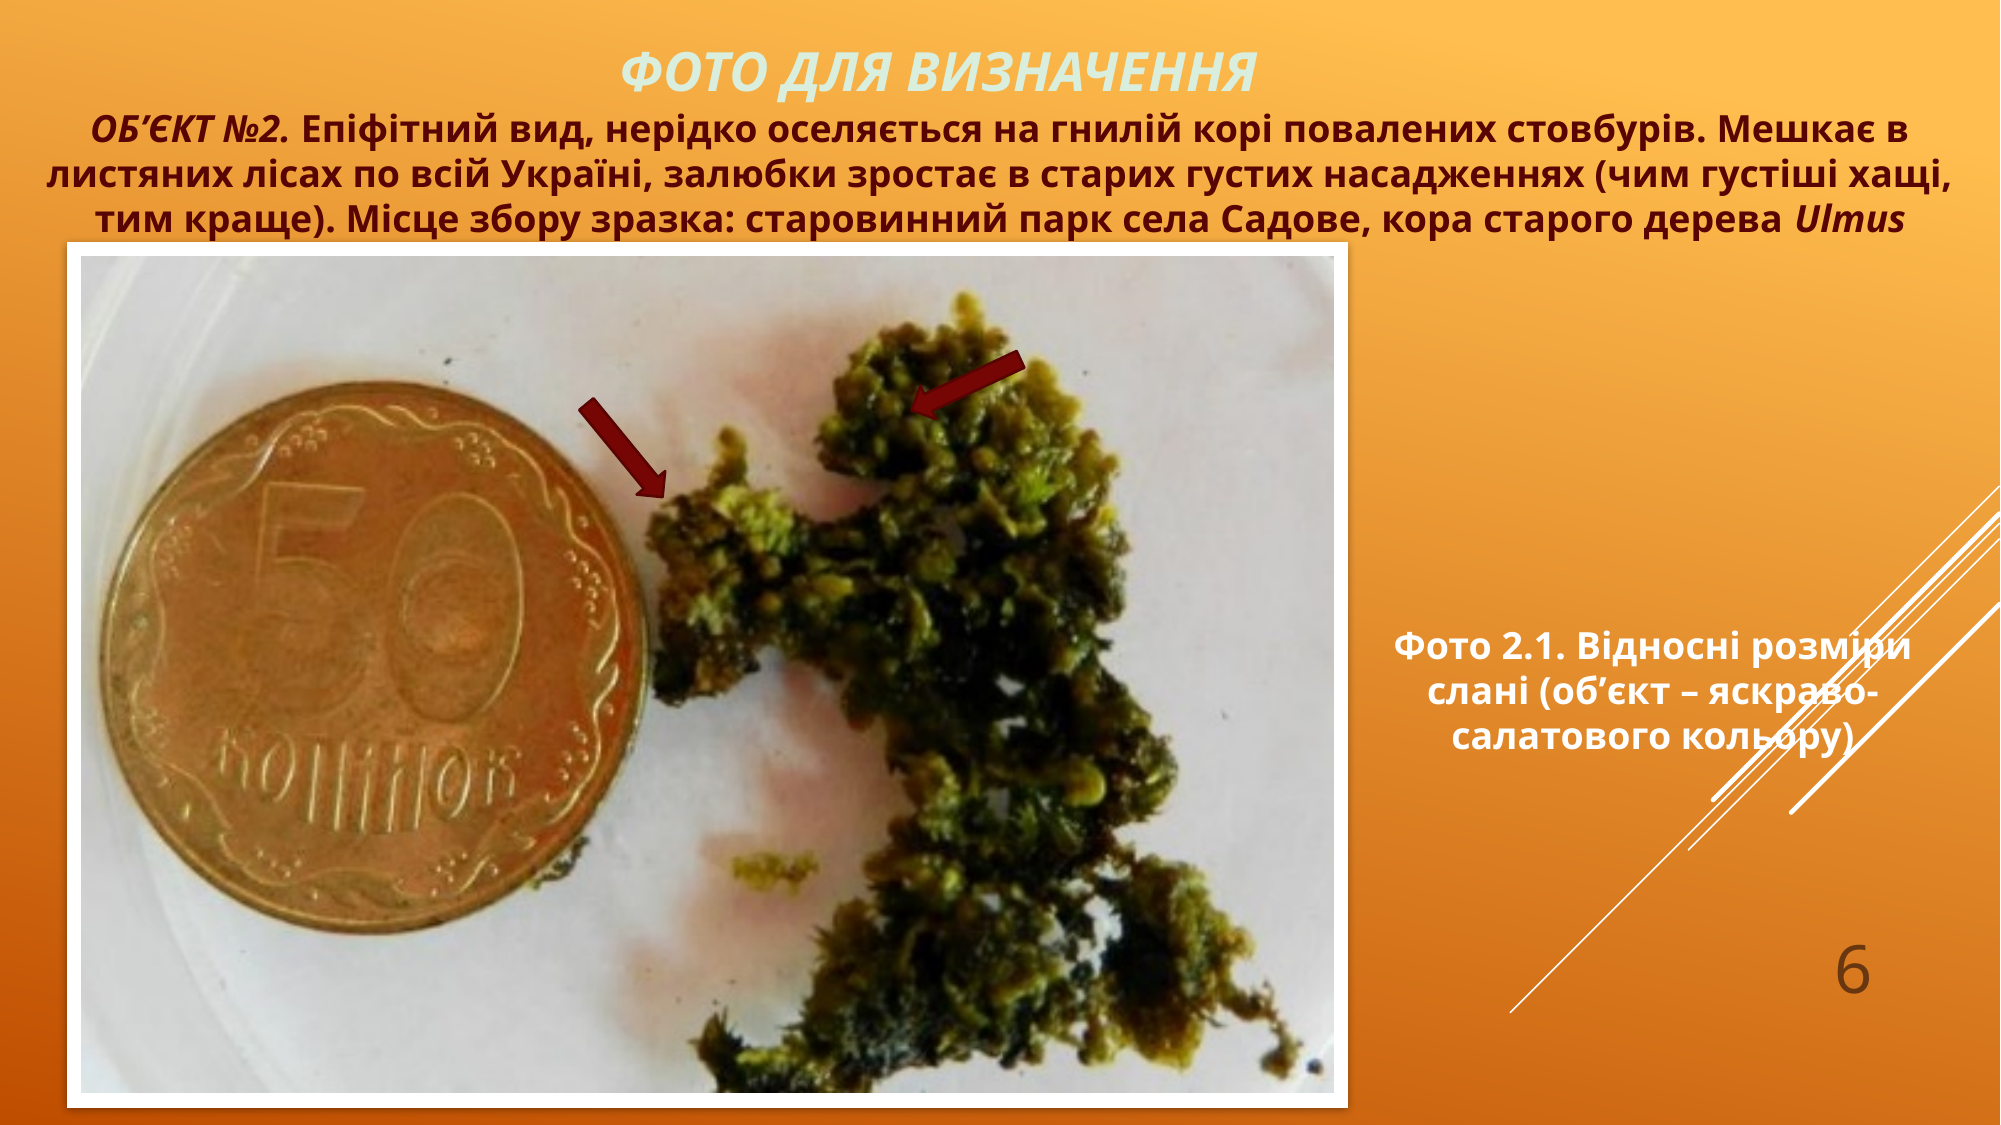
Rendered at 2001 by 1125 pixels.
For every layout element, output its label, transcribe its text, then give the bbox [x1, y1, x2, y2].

picture [80, 255, 1335, 1094]
slide_number 6 [1700, 915, 1888, 1025]
title Фото для визначення [604, 10, 1296, 87]
text_box Об’єкт №2. Епіфітний вид, нерідко оселяється на гнилій корі повалених стовбурів. Мешкає в листяних лісах по всій Україні, залюбки зростає в старих густих насадженнях (чим густіші хащі, тим краще). Місце збору зразка: старовинний парк села Садове, кора старого дерева Ulmus [23, 87, 1978, 247]
text_box Фото 2.1. Відносні розміри слані (об’єкт – яскраво-салатового кольору) [1354, 615, 1973, 765]
